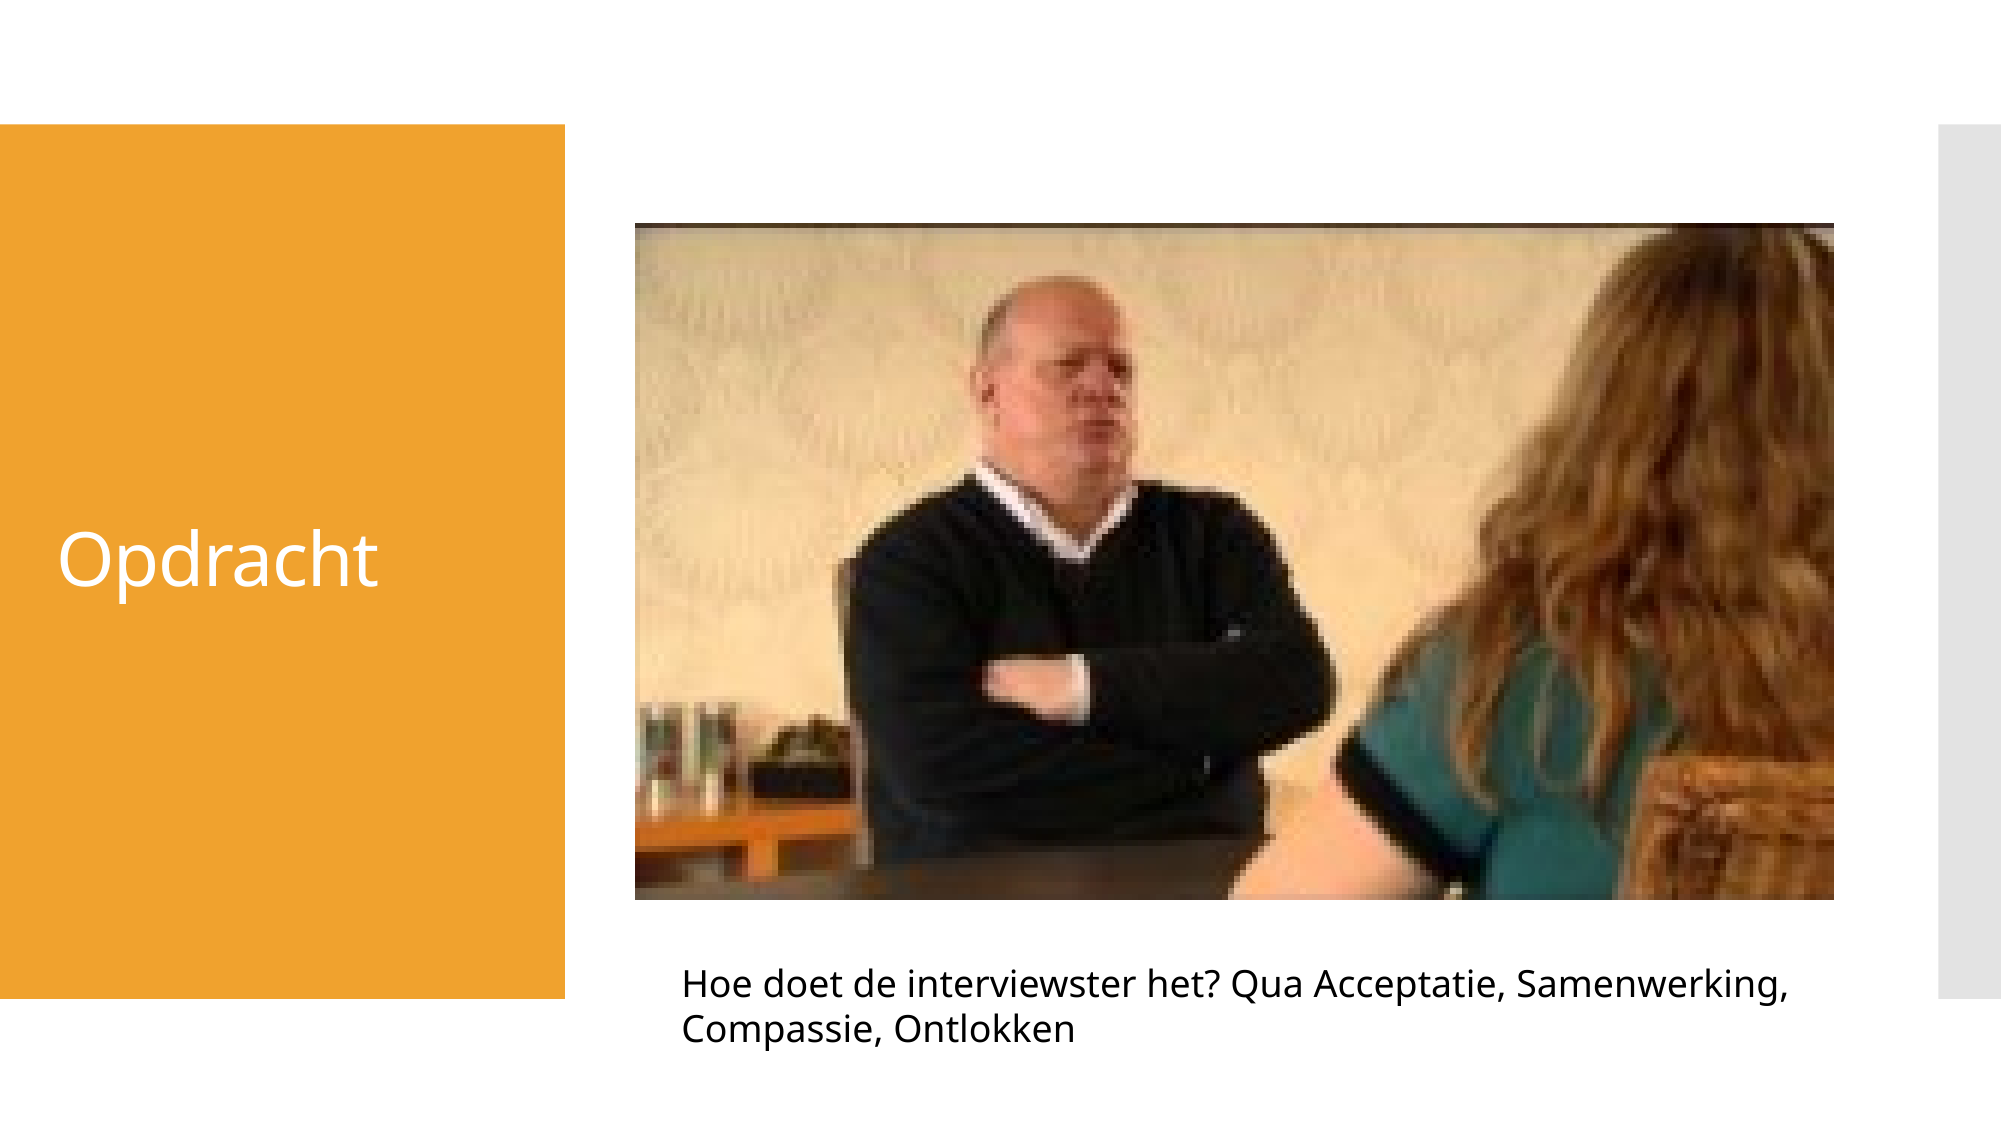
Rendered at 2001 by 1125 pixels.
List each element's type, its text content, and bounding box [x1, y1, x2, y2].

text_box Hoe doet de interviewster het? Qua Acceptatie, Samenwerking, Compassie, Ontlokken [666, 952, 1835, 1058]
title Opdracht [41, 184, 525, 940]
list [634, 222, 1835, 901]
